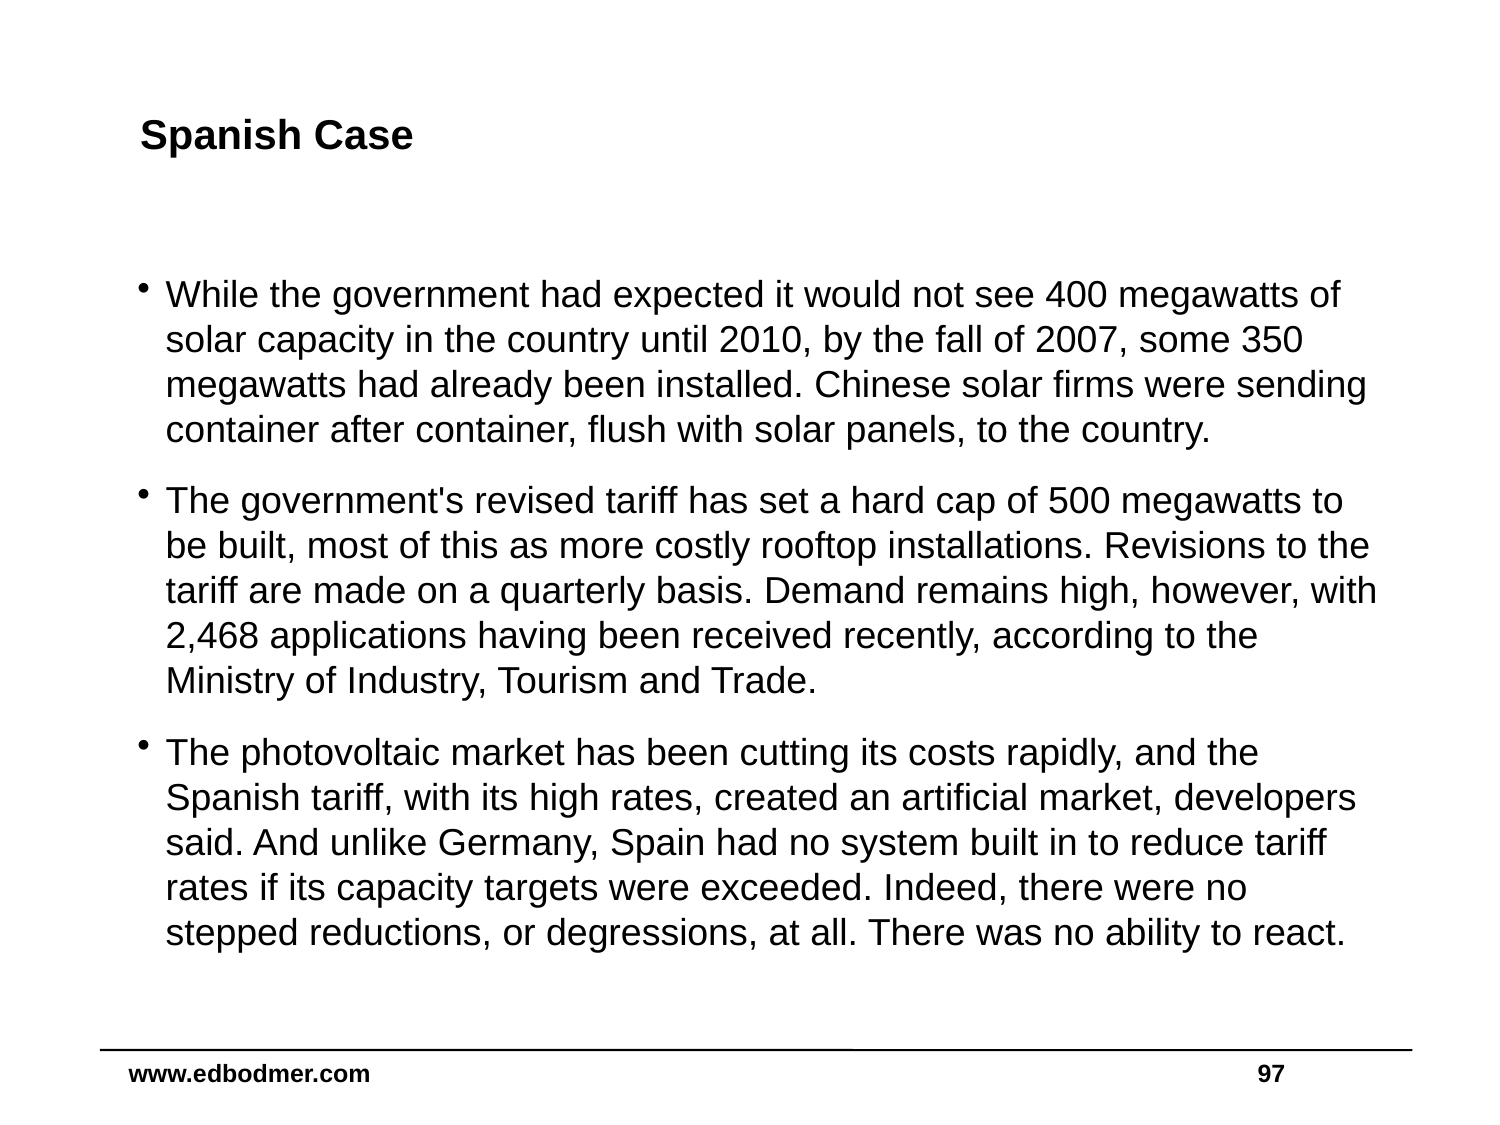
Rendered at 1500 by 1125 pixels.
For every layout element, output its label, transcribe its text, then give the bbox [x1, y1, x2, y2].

title Spanish Case [124, 99, 1288, 226]
list While the government had expected it would not see 400 megawatts of solar capacity in the country until 2010, by the fall of 2007, some 350 megawatts had already been installed. Chinese solar firms were sending container after container, flush with solar panels, to the country. The government's revised tariff has set a hard cap of 500 megawatts to be built, most of this as more costly rooftop installations. Revisions to the tariff are made on a quarterly basis. Demand remains high, however, with 2,468 applications having been received recently, according to the Ministry of Industry, Tourism and Trade. The photovoltaic market has been cutting its costs rapidly, and the Spanish tariff, with its high rates, created an artificial market, developers said. And unlike Germany, Spain had no system built in to reduce tariff rates if its capacity targets were exceeded. Indeed, there were no stepped reductions, or degressions, at all. There was no ability to react. [112, 262, 1401, 1026]
